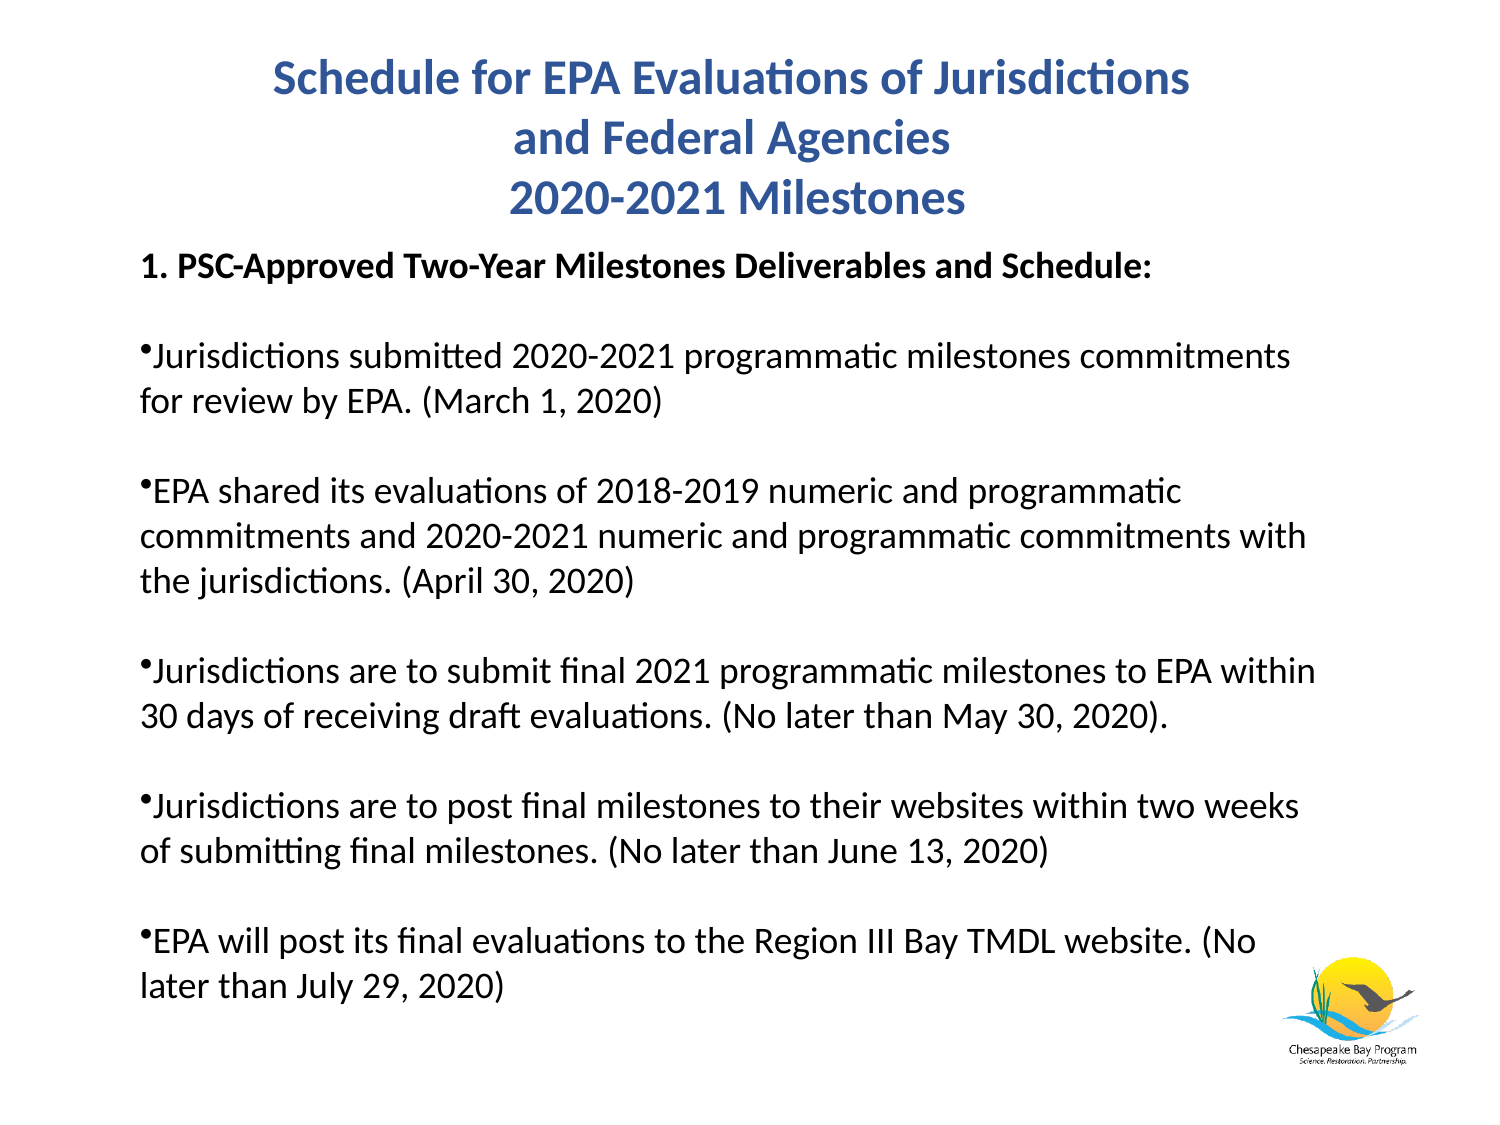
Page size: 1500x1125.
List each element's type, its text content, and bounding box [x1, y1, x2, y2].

picture [1281, 956, 1419, 1065]
text_box Schedule for EPA Evaluations of Jurisdictions and Federal Agencies 2020-2021 Milestones [125, 37, 1350, 233]
text_box PSC-Approved Two-Year Milestones Deliverables and Schedule: Jurisdictions submitted 2020-2021 programmatic milestones commitments for review by EPA. (March 1, 2020) EPA shared its evaluations of 2018-2019 numeric and programmatic commitments and 2020-2021 numeric and programmatic commitments with the jurisdictions. (April 30, 2020) Jurisdictions are to submit final 2021 programmatic milestones to EPA within 30 days of receiving draft evaluations. (No later than May 30, 2020). Jurisdictions are to post final milestones to their websites within two weeks of submitting final milestones. (No later than June 13, 2020) EPA will post its final evaluations to the Region III Bay TMDL website. (No later than July 29, 2020) [125, 233, 1350, 1059]
